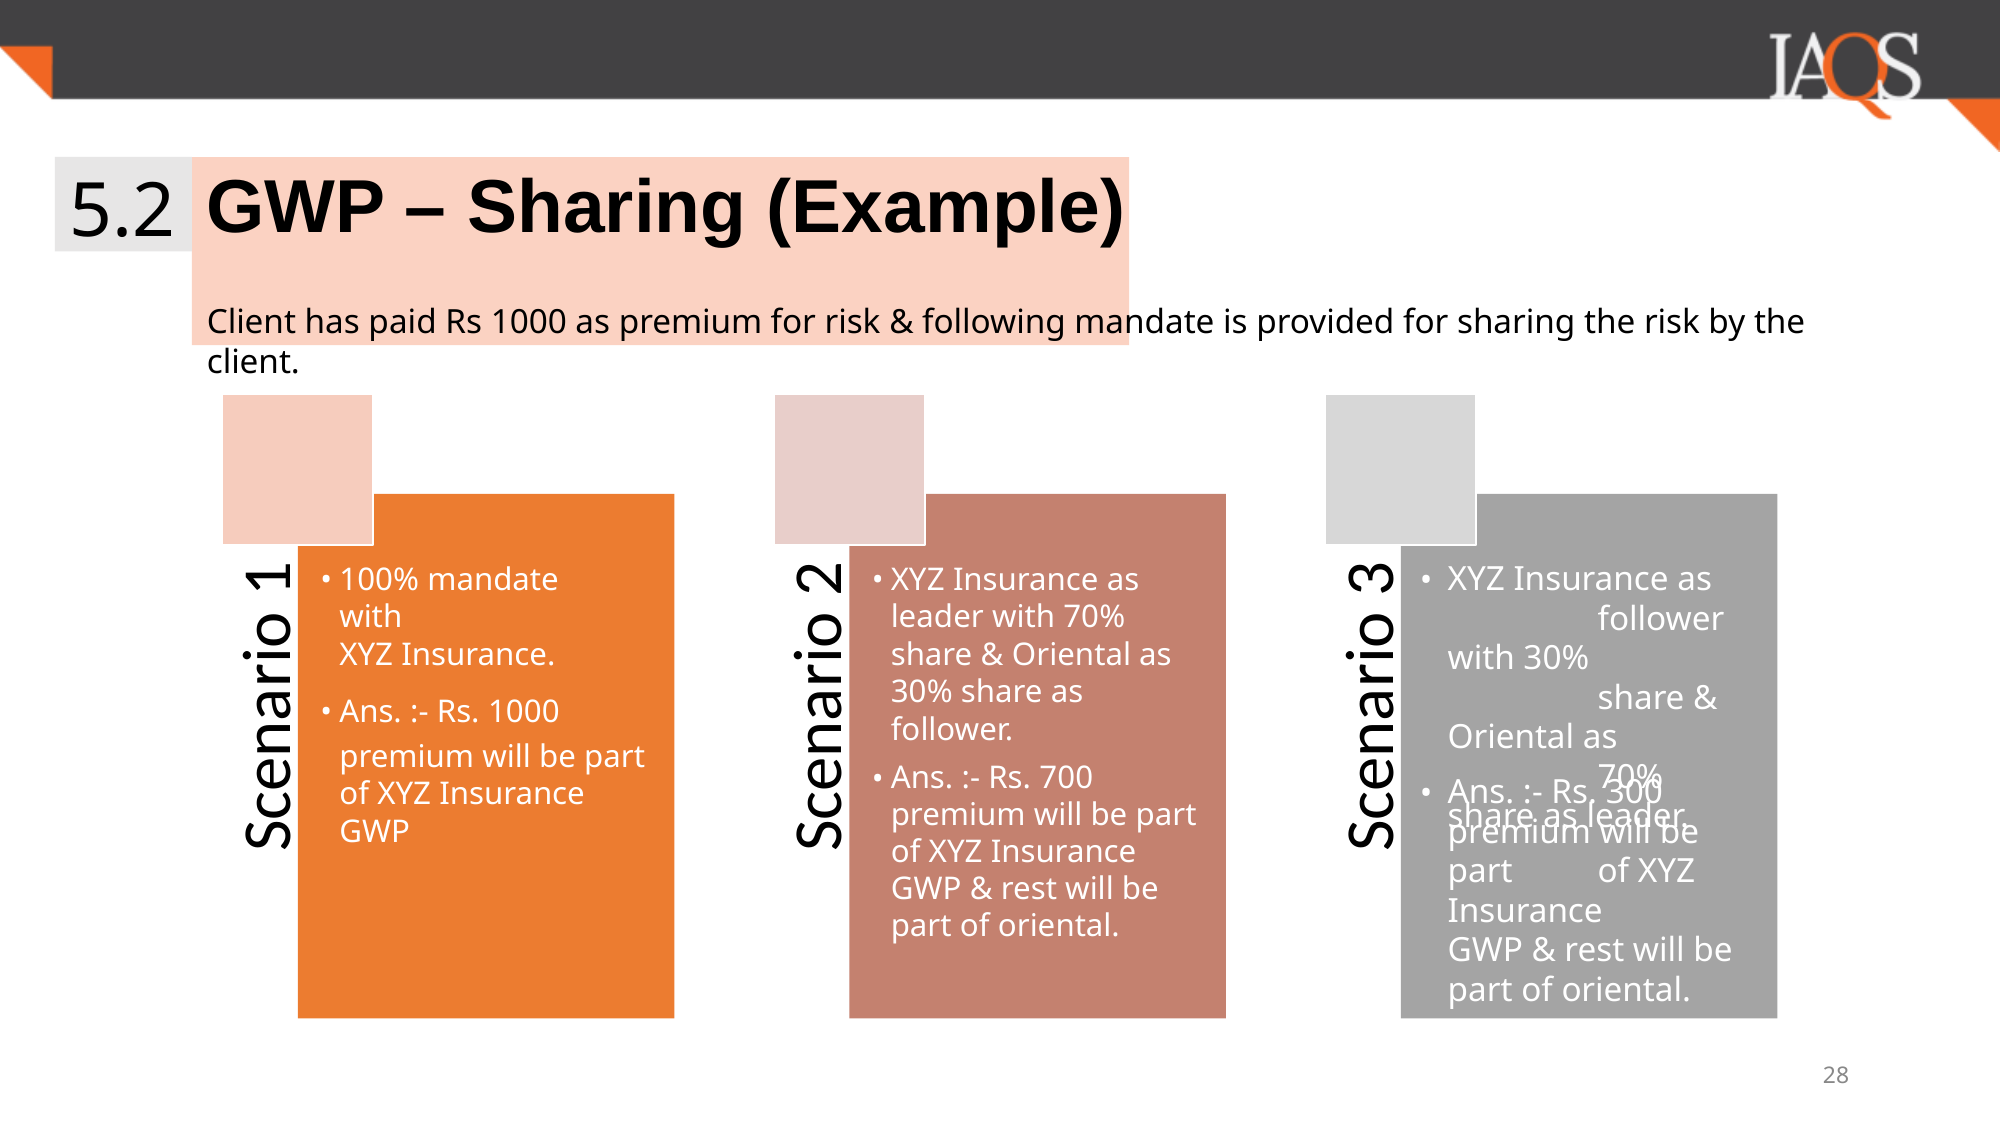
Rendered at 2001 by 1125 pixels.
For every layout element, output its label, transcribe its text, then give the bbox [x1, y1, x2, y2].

text_box [297, 493, 675, 1019]
text_box XYZ Insurance as follower with 30% share & Oriental as 70% share as leader. [1420, 556, 1746, 770]
text_box Ans. :- Rs. 700 premium will be part of XYZ Insurance GWP & rest will be part of oriental. [871, 756, 1201, 944]
text_box Ans. :- Rs. 1000 premium will be part of XYZ Insurance GWP [320, 681, 649, 849]
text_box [1325, 394, 1477, 546]
text_box Scenario 2 [777, 559, 849, 854]
text_box Client has paid Rs 1000 as premium for risk & following mandate is provided for sharing the risk by the client. [204, 298, 1812, 381]
text_box Scenario 1 [225, 558, 297, 854]
text_box XYZ Insurance as leader with 70% share & Oriental as 30% share as follower. [871, 556, 1197, 747]
text_box Scenario 3 [1328, 559, 1400, 854]
picture [0, 0, 2000, 152]
slide_number ‹#› [1820, 1057, 1857, 1125]
title GWP – Sharing (Example) [191, 157, 1130, 346]
text_box Ans. :- Rs. 300 premium will be part of XYZ Insurance GWP & rest will be part of oriental. [1420, 770, 1756, 1010]
text_box 5.2 [54, 156, 192, 252]
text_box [773, 394, 926, 546]
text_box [222, 394, 374, 546]
text_box [1400, 493, 1778, 1019]
text_box 100% mandate with XYZ Insurance. [320, 556, 615, 672]
text_box [849, 493, 1226, 1019]
